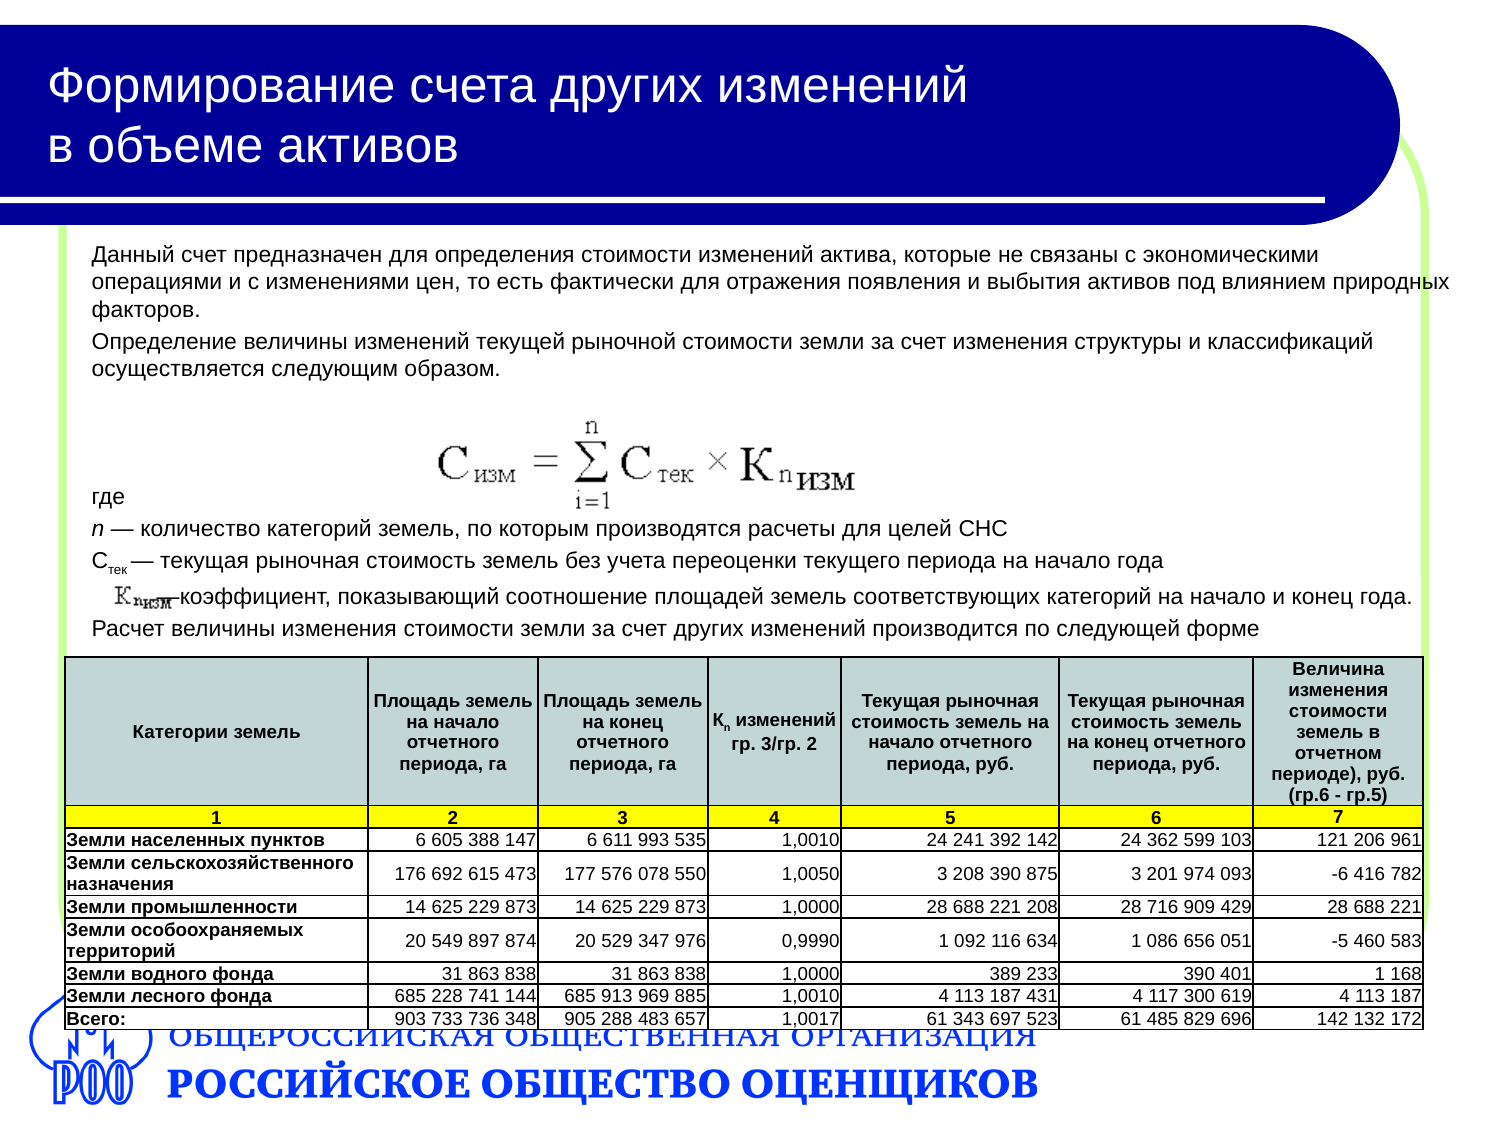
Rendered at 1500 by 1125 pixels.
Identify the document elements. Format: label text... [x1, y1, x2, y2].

table_cell 1 086 656 051 [1060, 919, 1252, 961]
picture [111, 574, 189, 620]
table_cell 14 625 229 873 [369, 896, 537, 917]
table_cell 6 [1060, 806, 1252, 827]
table_cell 142 132 172 [1254, 1008, 1422, 1029]
table_header Текущая рыночная стоимость земель на начало отчетного периода, руб. [842, 658, 1058, 805]
table_cell 14 625 229 873 [539, 896, 707, 917]
table_cell 20 529 347 976 [539, 919, 707, 961]
table_cell 177 576 078 550 [539, 852, 707, 895]
table_cell 31 863 838 [369, 963, 537, 983]
table_cell 3 201 974 093 [1060, 852, 1252, 895]
table_cell 24 241 392 142 [842, 829, 1058, 850]
table_cell 2 [369, 806, 537, 827]
table_header Категории земель [66, 658, 367, 805]
table_cell 1,0010 [709, 985, 840, 1006]
table_cell Всего: [66, 1008, 367, 1029]
table_cell 3 [539, 806, 707, 827]
table_cell 28 688 221 208 [842, 896, 1058, 917]
table_cell 28 716 909 429 [1060, 896, 1252, 917]
table_cell 4 113 187 431 [842, 985, 1058, 1006]
title Формирование счета других изменений в объеме активов [32, 37, 1347, 188]
table_cell 1 168 [1254, 963, 1422, 983]
table_cell 0,9990 [709, 919, 840, 961]
table_cell 1 [66, 806, 367, 827]
table_cell 4 117 300 619 [1060, 985, 1252, 1006]
table_cell 4 113 187 [1254, 985, 1422, 1006]
table_cell 390 401 [1060, 963, 1252, 983]
table_cell Земли сельскохозяйственного назначения [66, 852, 367, 895]
table_cell -5 460 583 [1254, 919, 1422, 961]
table_cell 61 485 829 696 [1060, 1008, 1252, 1029]
table_cell 24 362 599 103 [1060, 829, 1252, 850]
table_header Текущая рыночная стоимость земель на конец отчетного периода, руб. [1060, 658, 1252, 805]
table_header Площадь земель на конец отчетного периода, га [539, 658, 707, 805]
table_cell 3 208 390 875 [842, 852, 1058, 895]
picture [430, 403, 908, 521]
list Данный счет предназначен для определения стоимости изменений актива, которые не связаны с экономическими операциями и с изменениями цен, то есть фактически для отражения появления и выбытия активов под влиянием природных факторов. Определение величины изменений текущей рыночной стоимости земли за счет изменения структуры и классификаций осуществляется следующим образом. где n — количество категорий земель, по которым производятся расчеты для целей СНС Стек — текущая рыночная стоимость земель без учета переоценки текущего периода на начало года —коэффициент, показывающий соотношение площадей земель соответствующих категорий на начало и конец года. Расчет величины изменения стоимости земли за счет других изменений производится по следующей форме [76, 231, 1471, 957]
table_cell 7 [1254, 806, 1422, 827]
table_cell 1,0000 [709, 963, 840, 983]
table_cell Земли особоохраняемых территорий [66, 919, 367, 961]
table_cell 1,0000 [709, 896, 840, 917]
table_cell 5 [842, 806, 1058, 827]
table_cell 121 206 961 [1254, 829, 1422, 850]
table_cell 903 733 736 348 [369, 1008, 537, 1029]
table_cell 1,0010 [709, 829, 840, 850]
table_cell 28 688 221 [1254, 896, 1422, 917]
table_cell 6 611 993 535 [539, 829, 707, 850]
table_cell 905 288 483 657 [539, 1008, 707, 1029]
picture [29, 964, 1037, 1105]
table_cell 61 343 697 523 [842, 1008, 1058, 1029]
table_cell 31 863 838 [539, 963, 707, 983]
table_header Площадь земель на начало отчетного периода, га [369, 658, 537, 805]
table_cell -6 416 782 [1254, 852, 1422, 895]
table_cell 389 233 [842, 963, 1058, 983]
table_cell 1 092 116 634 [842, 919, 1058, 961]
table_cell 1,0017 [709, 1008, 840, 1029]
table_cell 176 692 615 473 [369, 852, 537, 895]
table_cell 685 228 741 144 [369, 985, 537, 1006]
table_cell Земли промышленности [66, 896, 367, 917]
table_cell 685 913 969 885 [539, 985, 707, 1006]
table_cell 6 605 388 147 [369, 829, 537, 850]
table_header Кn изменений гр. 3/гр. 2 [709, 658, 840, 805]
table_cell 1,0050 [709, 852, 840, 895]
table_cell 20 549 897 874 [369, 919, 537, 961]
table_cell Земли лесного фонда [66, 985, 367, 1006]
table_cell Земли населенных пунктов [66, 829, 367, 850]
table_header Величина изменения стоимости земель в отчетном периоде), руб. (гр.6 - гр.5) [1254, 658, 1422, 805]
table_cell Земли водного фонда [66, 963, 367, 983]
table_cell 4 [709, 806, 840, 827]
